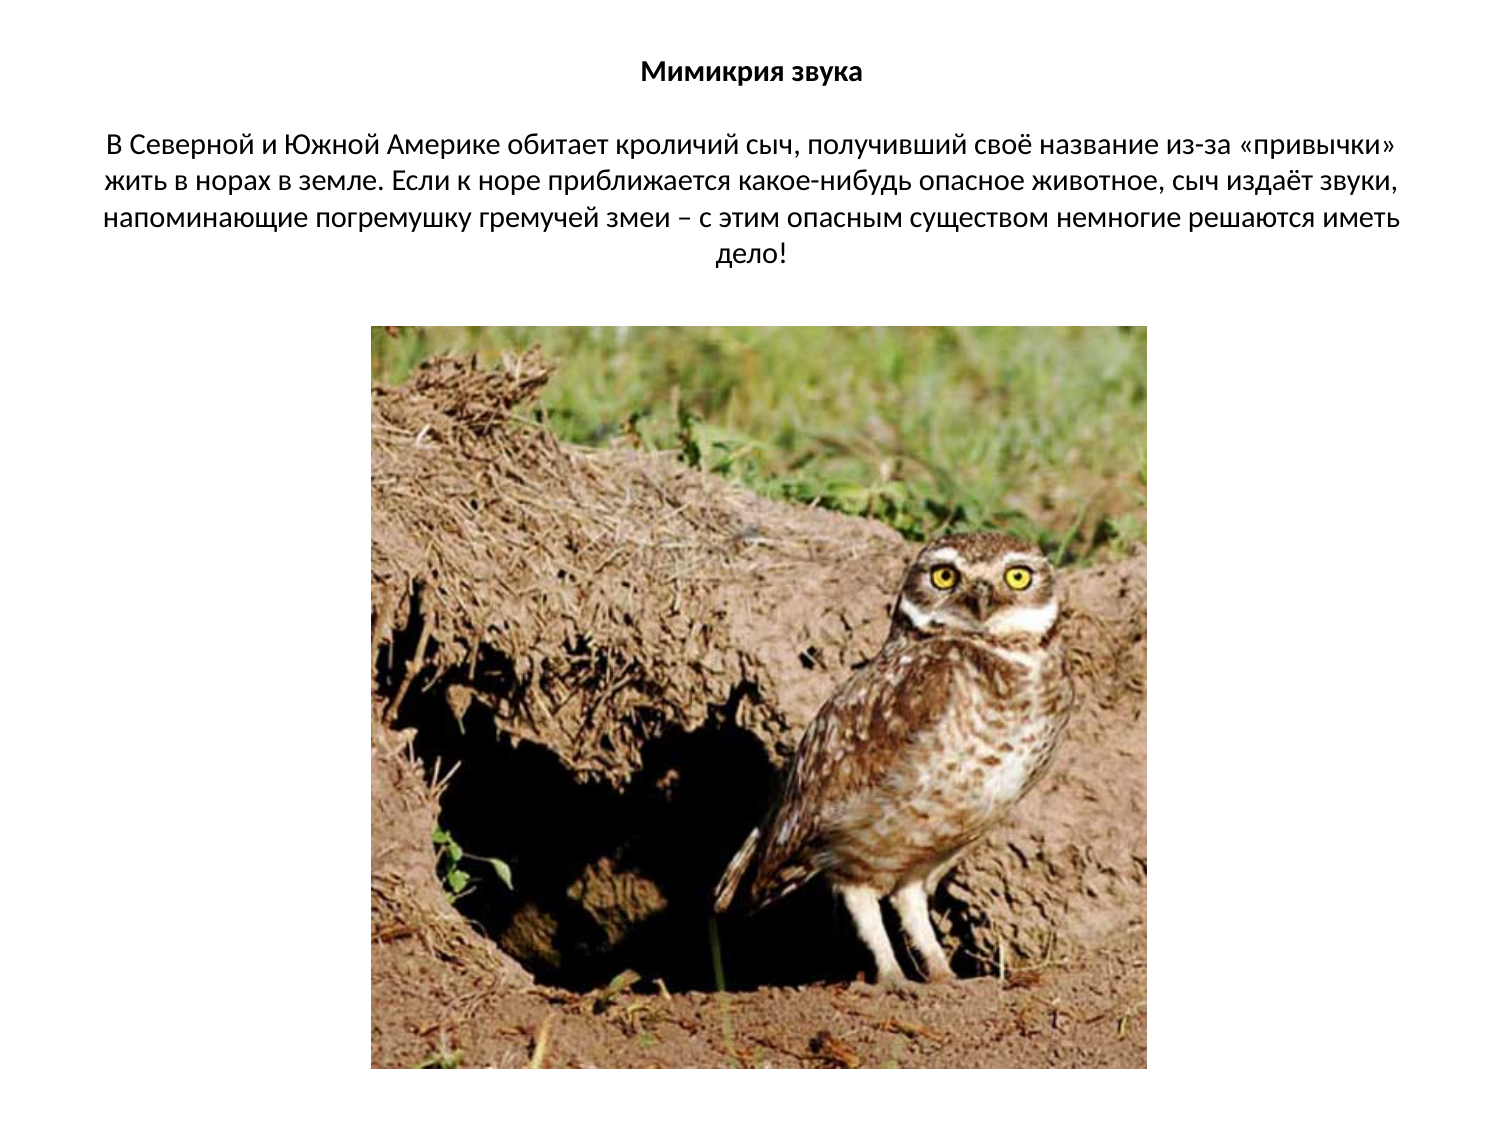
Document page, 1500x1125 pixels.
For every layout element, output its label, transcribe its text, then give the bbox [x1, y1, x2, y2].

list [371, 325, 1148, 1069]
title Мимикрия звука В Северной и Южной Америке обитает кроличий сыч, получивший своё название из-за «привычки» жить в норах в земле. Если к норе приближается какое-нибудь опасное животное, сыч издаёт звуки, напоминающие погремушку гремучей змеи – с этим опасным существом немногие решаются иметь дело! [76, 42, 1427, 315]
